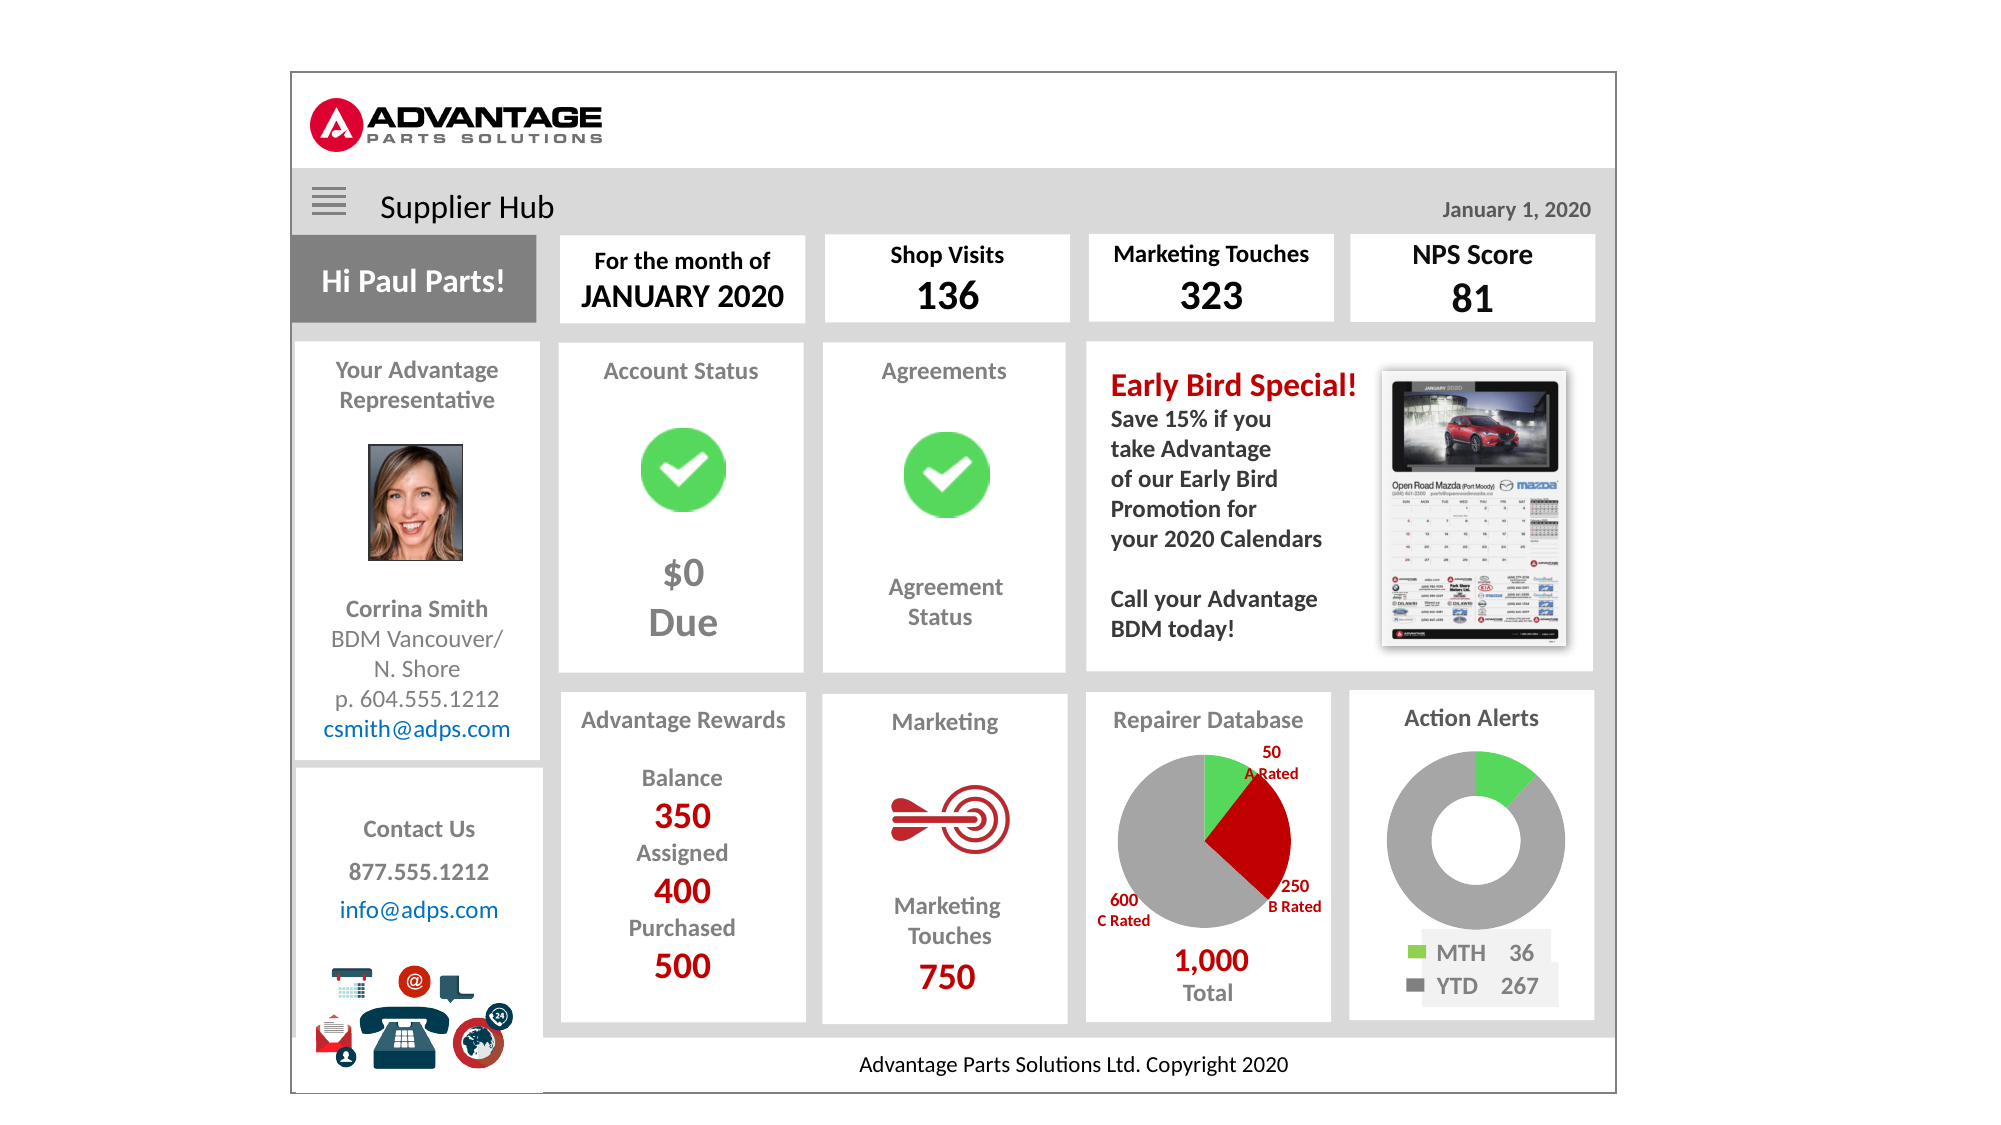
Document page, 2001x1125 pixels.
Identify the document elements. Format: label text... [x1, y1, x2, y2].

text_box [312, 176, 347, 214]
text_box Account Status [558, 342, 805, 674]
chart [1383, 746, 1569, 935]
picture [490, 1014, 502, 1025]
text_box Agreements [822, 341, 1067, 674]
text_box 50 A Rated [1219, 740, 1324, 783]
picture [641, 428, 726, 512]
text_box 1,000 [1146, 932, 1276, 985]
text_box Balance 350 Assigned 400 Purchased 500 [575, 754, 790, 994]
text_box NPS Score 81 [1349, 233, 1596, 323]
text_box Your Advantage Representative Corrina Smith BDM Vancouver/ N. Shore p. 604.555.1212 csmith@adps.com [294, 340, 541, 761]
picture [310, 98, 602, 152]
text_box [1407, 944, 1427, 959]
text_box Early Bird Special! Save 15% if you take Advantage of our Early Bird Promotion for your 2020 Calendars Call your Advantage BDM today! [1096, 355, 1407, 650]
text_box 600 C Rated [1095, 887, 1105, 930]
picture [1382, 371, 1566, 646]
text_box Contact Us 877.555.1212 info@adps.com [295, 767, 544, 1094]
text_box [1085, 340, 1594, 672]
text_box 750 [846, 945, 1048, 1005]
text_box MTH 36 [1421, 935, 1552, 974]
text_box Marketing Touches 323 [1088, 233, 1335, 323]
text_box Action Alerts [1348, 689, 1595, 1021]
text_box $0 Due [579, 537, 788, 653]
text_box Advantage Rewards [560, 691, 807, 1023]
text_box Total [1134, 954, 1288, 1015]
picture [368, 444, 463, 561]
text_box Shop Visits 136 [824, 233, 1071, 323]
chart [1105, 751, 1304, 932]
text_box Marketing [821, 693, 1069, 1025]
text_box For the month of JANUARY 2020 [559, 234, 806, 324]
text_box [290, 71, 1617, 1094]
picture [316, 959, 513, 1069]
text_box 250 B Rated [1304, 873, 1332, 916]
picture [904, 432, 990, 518]
text_box Agreement Status [836, 563, 1051, 638]
text_box [1405, 977, 1425, 993]
text_box Marketing Touches [849, 882, 1051, 957]
text_box Supplier Hub [365, 177, 656, 233]
text_box Advantage Parts Solutions Ltd. Copyright 2020 [560, 1042, 1589, 1085]
picture [891, 785, 1010, 854]
text_box Hi Paul Parts! [290, 234, 537, 324]
text_box YTD 267 [1422, 962, 1559, 1008]
text_box January 1, 2020 [1428, 187, 1607, 230]
text_box Repairer Database [1085, 691, 1332, 1023]
